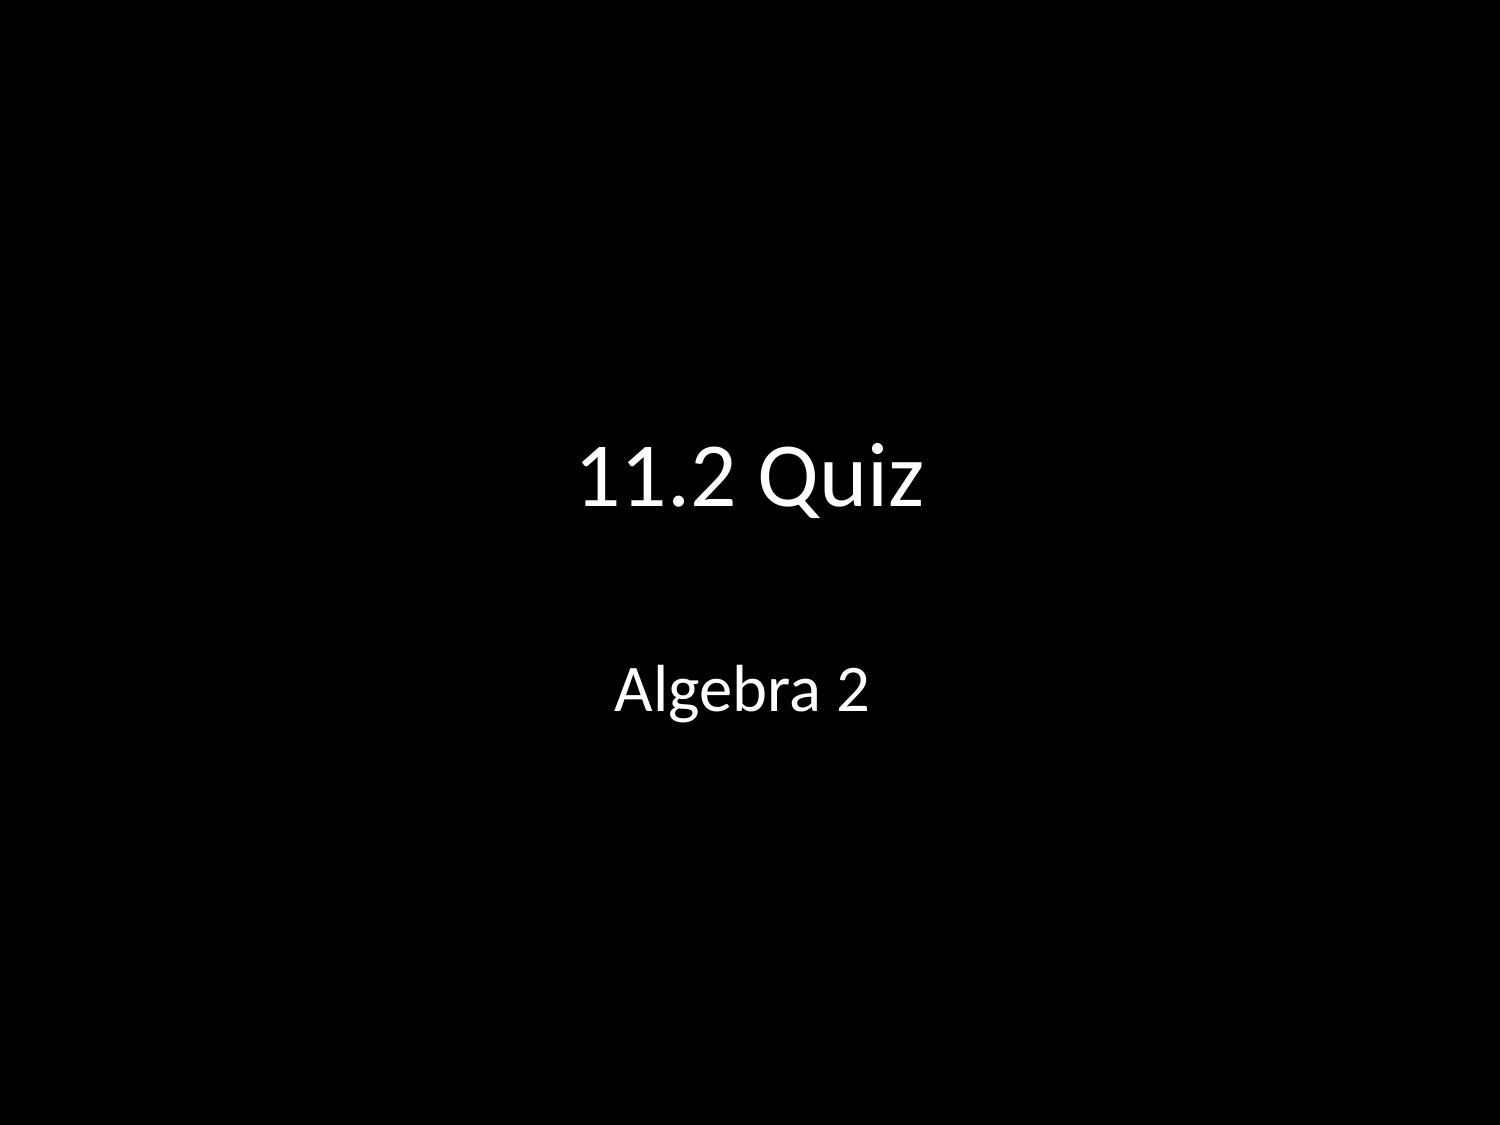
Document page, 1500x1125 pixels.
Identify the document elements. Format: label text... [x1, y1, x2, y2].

subtitle Algebra 2 [225, 637, 1275, 925]
title 11.2 Quiz [112, 349, 1388, 591]
